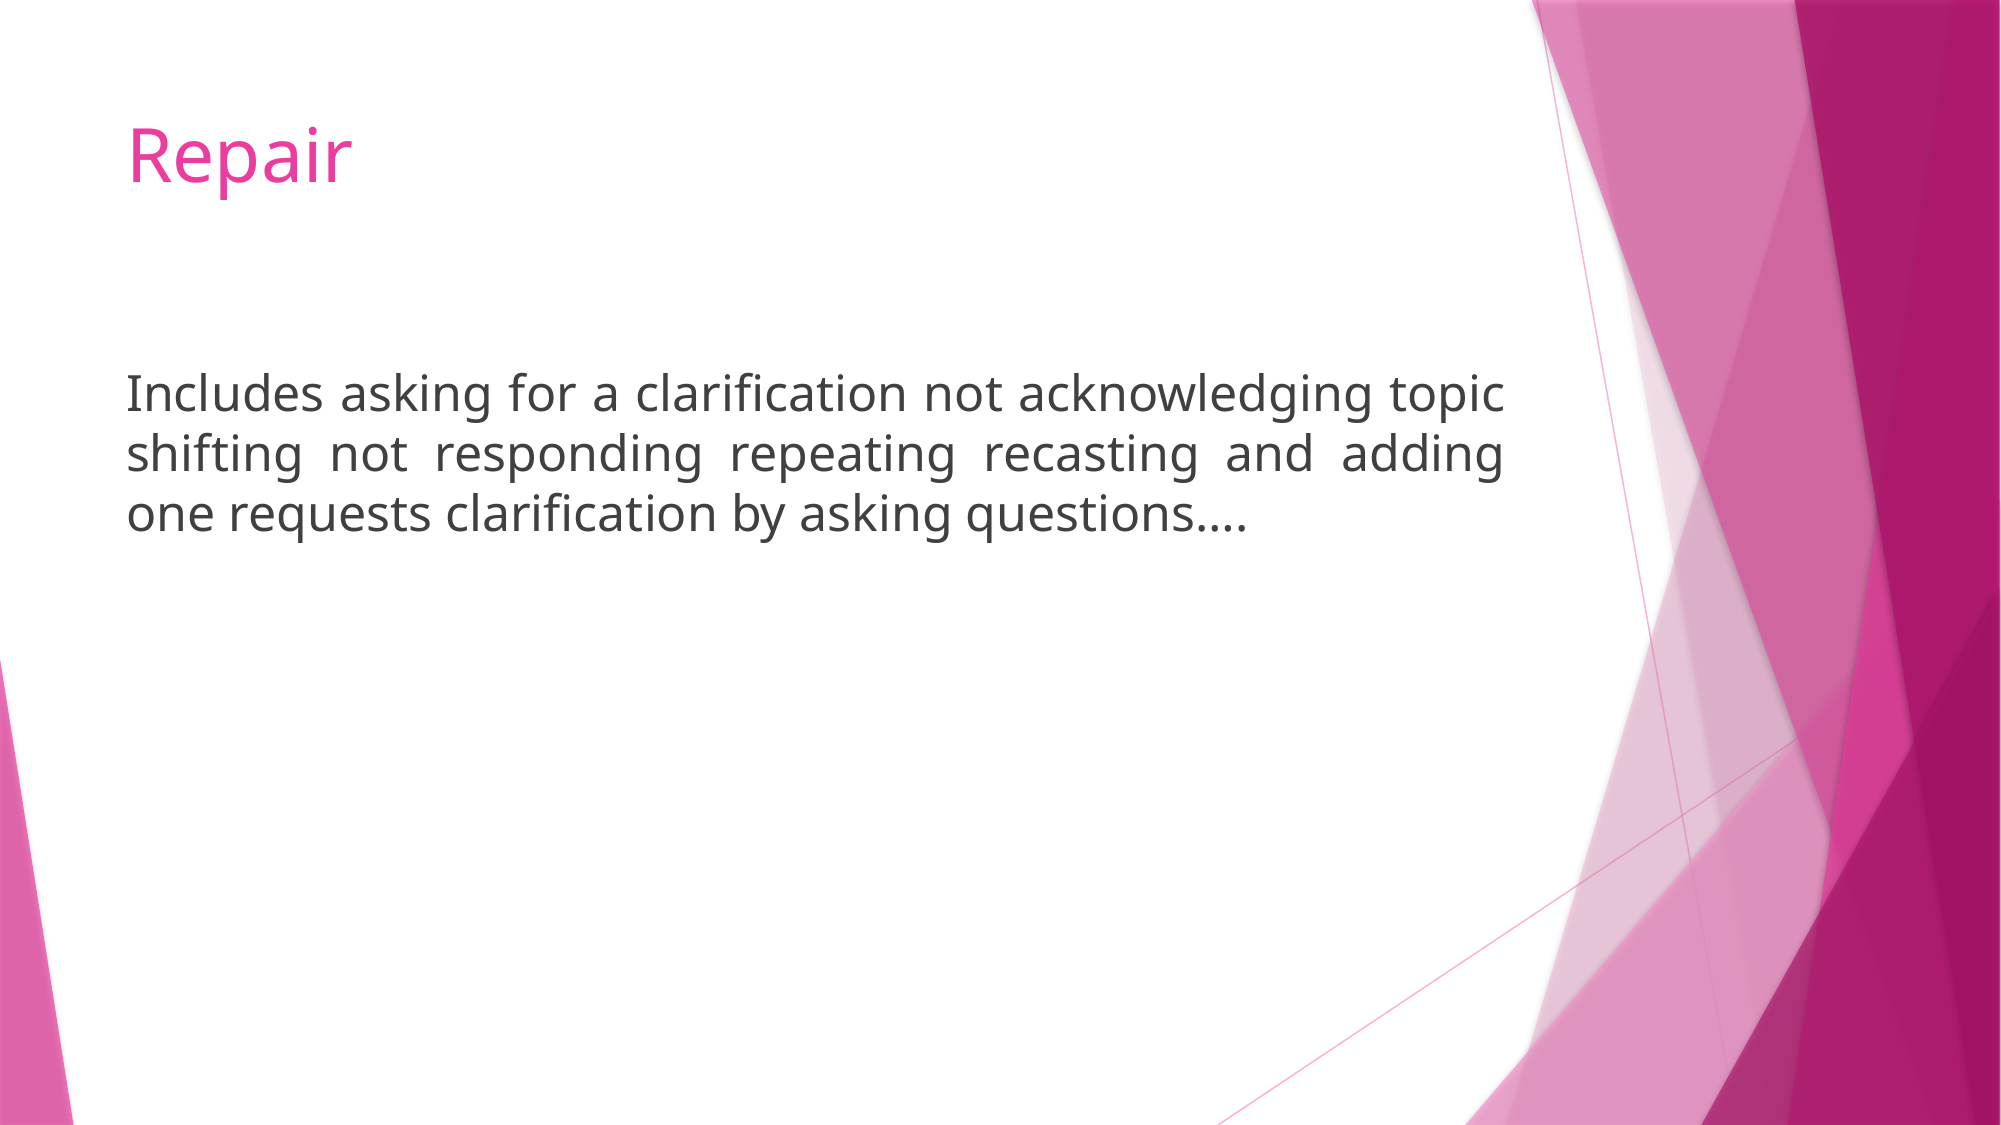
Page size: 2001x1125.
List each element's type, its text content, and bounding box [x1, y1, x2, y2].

list Includes asking for a clarification not acknowledging topic shifting not responding repeating recasting and adding one requests clarification by asking questions…. [111, 354, 1522, 992]
title Repair [111, 99, 1522, 317]
